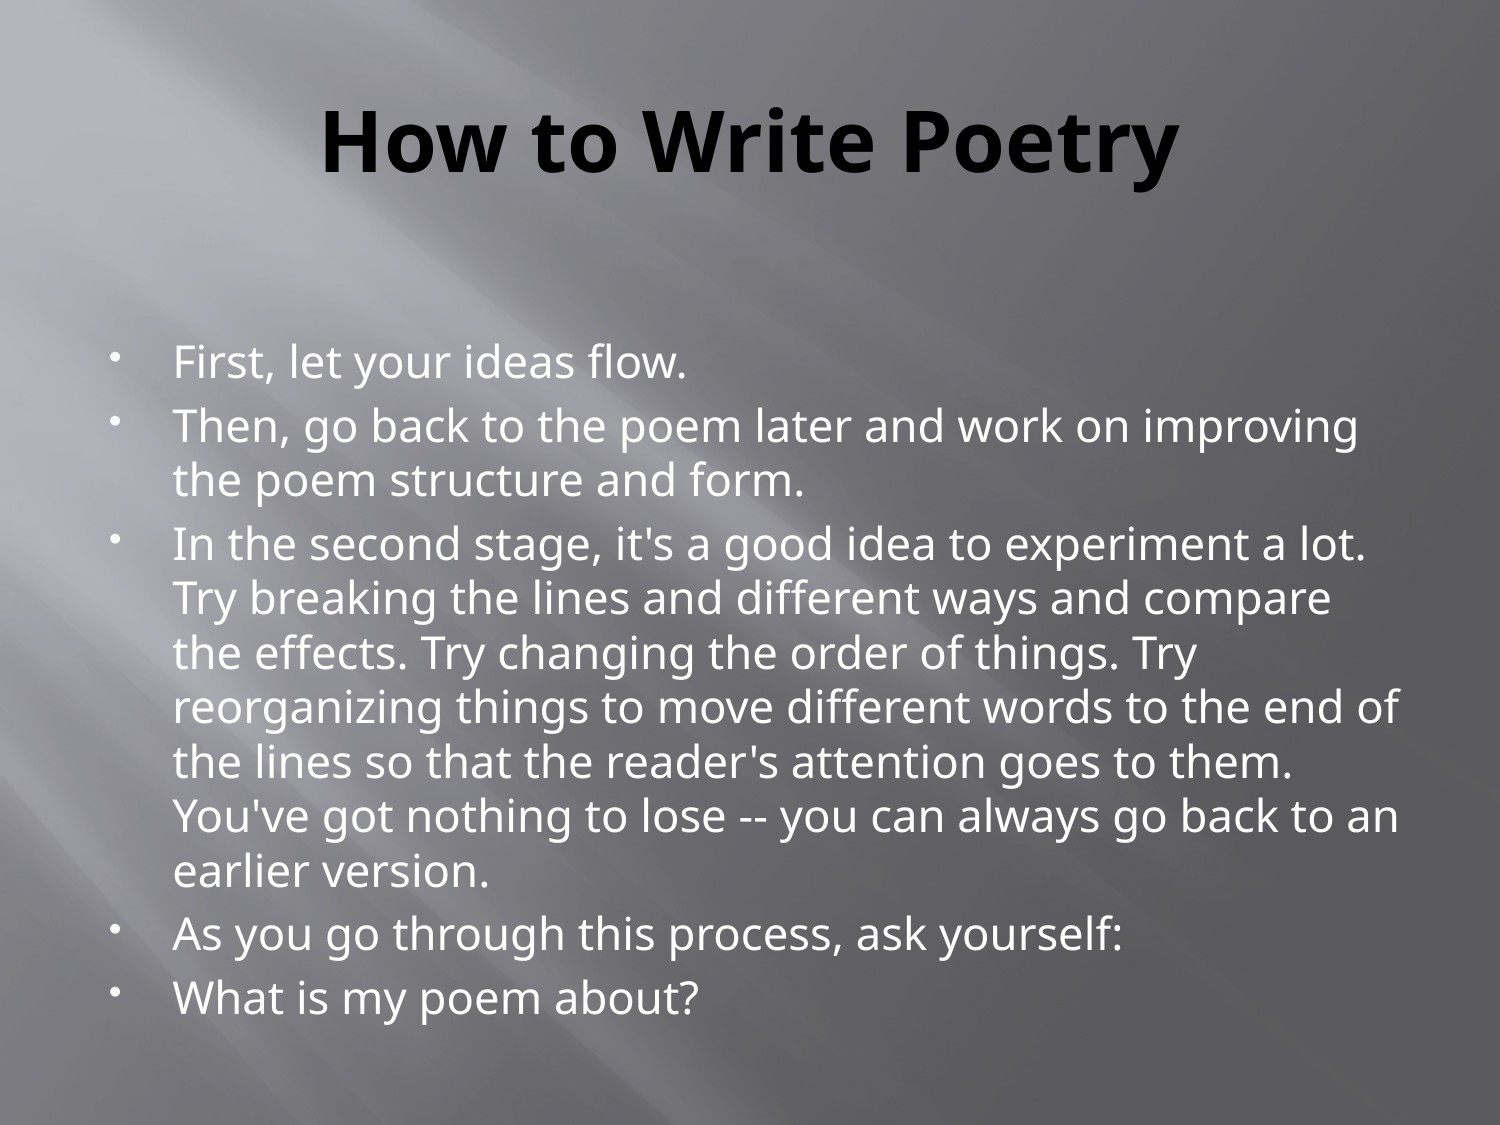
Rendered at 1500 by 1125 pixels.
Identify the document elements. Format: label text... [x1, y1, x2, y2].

list First, let your ideas flow. Then, go back to the poem later and work on improving the poem structure and form. In the second stage, it's a good idea to experiment a lot. Try breaking the lines and different ways and compare the effects. Try changing the order of things. Try reorganizing things to move different words to the end of the lines so that the reader's attention goes to them. You've got nothing to lose -- you can always go back to an earlier version. As you go through this process, ask yourself: What is my poem about? [75, 262, 1425, 1035]
title How to Write Poetry [75, 45, 1425, 233]
